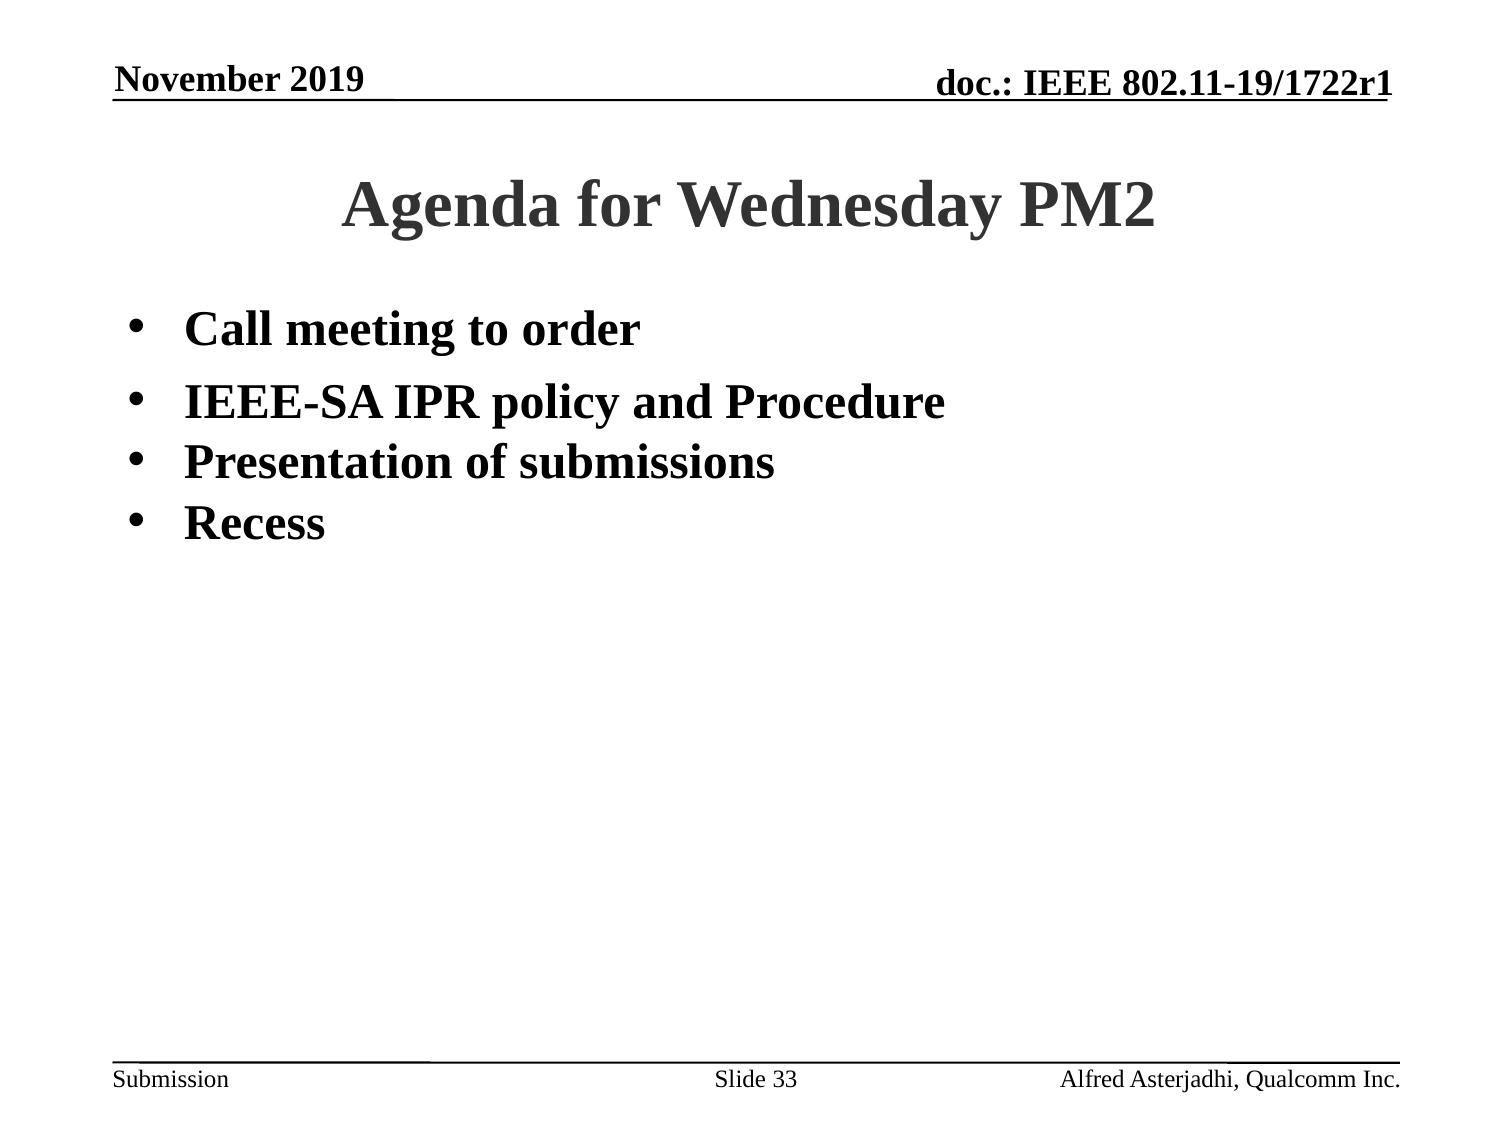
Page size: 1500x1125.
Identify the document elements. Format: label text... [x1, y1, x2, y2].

title Agenda for Wednesday PM2 [62, 112, 1438, 288]
footer Alfred Asterjadhi, Qualcomm Inc. [878, 1061, 1402, 1093]
list Call meeting to order IEEE-SA IPR policy and Procedure Presentation of submissions Recess [112, 299, 1388, 975]
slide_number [114, 54, 423, 100]
slide_number Slide 33 [712, 1061, 800, 1123]
